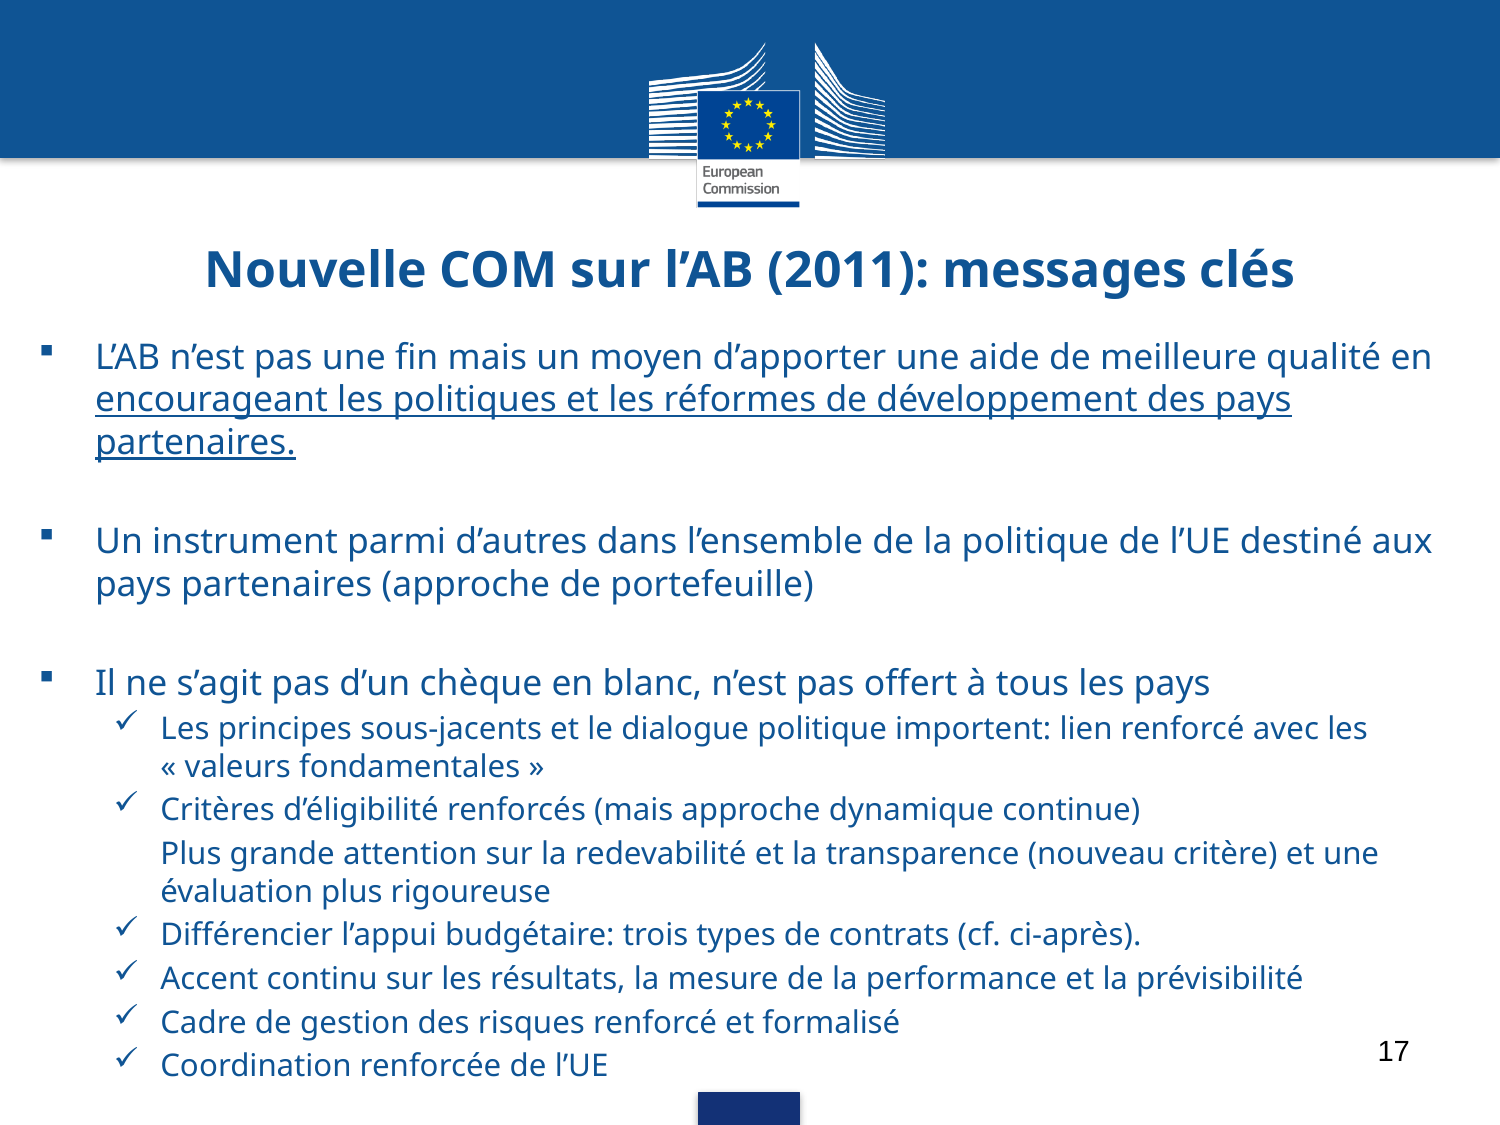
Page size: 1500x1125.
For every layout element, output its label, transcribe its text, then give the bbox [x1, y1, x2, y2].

slide_number 17 [1074, 1024, 1426, 1103]
list L’AB n’est pas une fin mais un moyen d’apporter une aide de meilleure qualité en encourageant les politiques et les réformes de développement des pays partenaires. Un instrument parmi d’autres dans l’ensemble de la politique de l’UE destiné aux pays partenaires (approche de portefeuille) Il ne s’agit pas d’un chèque en blanc, n’est pas offert à tous les pays Les principes sous-jacents et le dialogue politique importent: lien renforcé avec les « valeurs fondamentales » Critères d’éligibilité renforcés (mais approche dynamique continue) Plus grande attention sur la redevabilité et la transparence (nouveau critère) et une évaluation plus rigoureuse Différencier l’appui budgétaire: trois types de contrats (cf. ci-après). Accent continu sur les résultats, la mesure de la performance et la prévisibilité Cadre de gestion des risques renforcé et formalisé Coordination renforcée de l’UE [23, 326, 1495, 1102]
picture [649, 42, 885, 207]
title Nouvelle COM sur l’AB (2011): messages clés [52, 207, 1448, 326]
